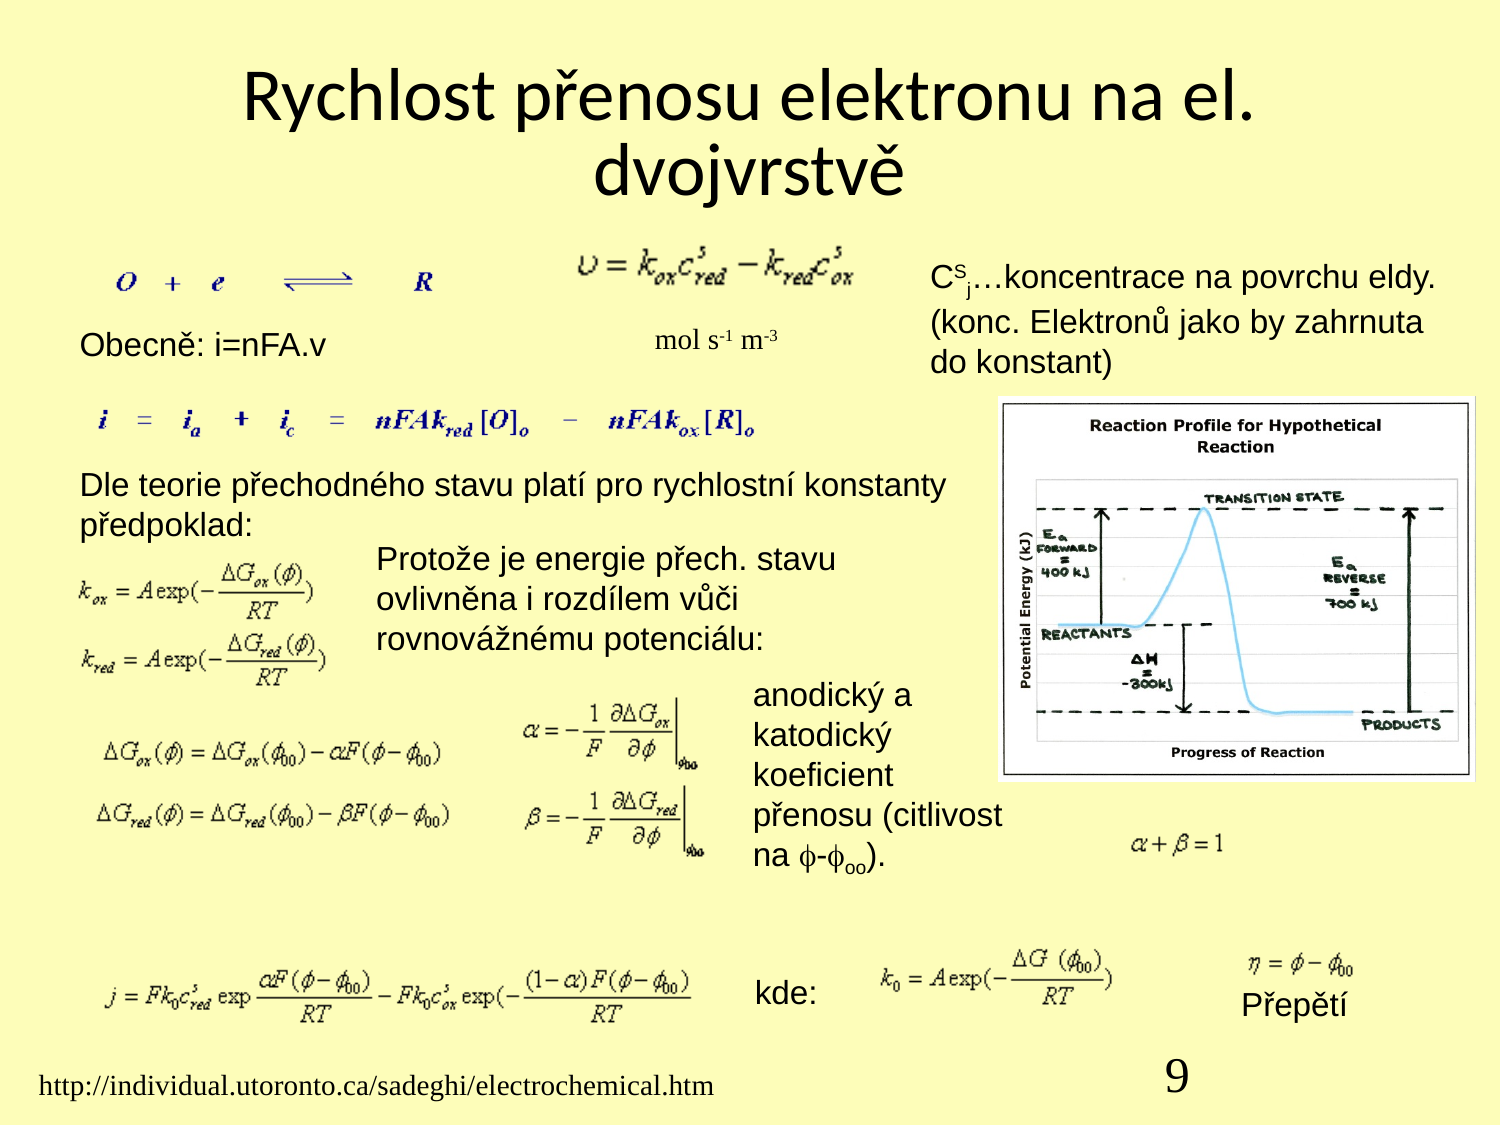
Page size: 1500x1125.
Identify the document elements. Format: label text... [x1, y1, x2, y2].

picture [878, 940, 1118, 1012]
picture [1245, 945, 1359, 984]
title Rychlost přenosu elektronu na el. dvojvrstvě [75, 45, 1425, 233]
picture [93, 795, 456, 834]
text_box Dle teorie přechodného stavu platí pro rychlostní konstanty předpoklad: [64, 455, 981, 551]
picture [997, 395, 1476, 782]
text_box anodický a katodický koeficient přenosu (citlivost na -oo). [738, 665, 1038, 886]
text_box mol s-1 m-3 [640, 313, 793, 363]
text_box CSj…koncentrace na povrchu eldy. (konc. Elektronů jako by zahrnuta do konstant) [915, 247, 1465, 388]
text_box Přepětí [1226, 975, 1424, 1031]
picture [111, 255, 439, 305]
picture [101, 963, 696, 1029]
text_box Protože je energie přech. stavu ovlivněna i rozdílem vůči rovnovážnému potenciálu: [361, 529, 946, 665]
slide_number 9 [1074, 1042, 1425, 1103]
picture [519, 693, 702, 776]
picture [519, 780, 710, 863]
text_box Obecně: i=nFA.v [64, 315, 561, 371]
picture [572, 235, 861, 296]
picture [1127, 829, 1227, 863]
picture [93, 402, 759, 443]
picture [101, 734, 448, 773]
text_box kde: [740, 963, 863, 1019]
picture [75, 553, 330, 693]
text_box http://individual.utoronto.ca/sadeghi/electrochemical.htm [23, 1058, 774, 1109]
